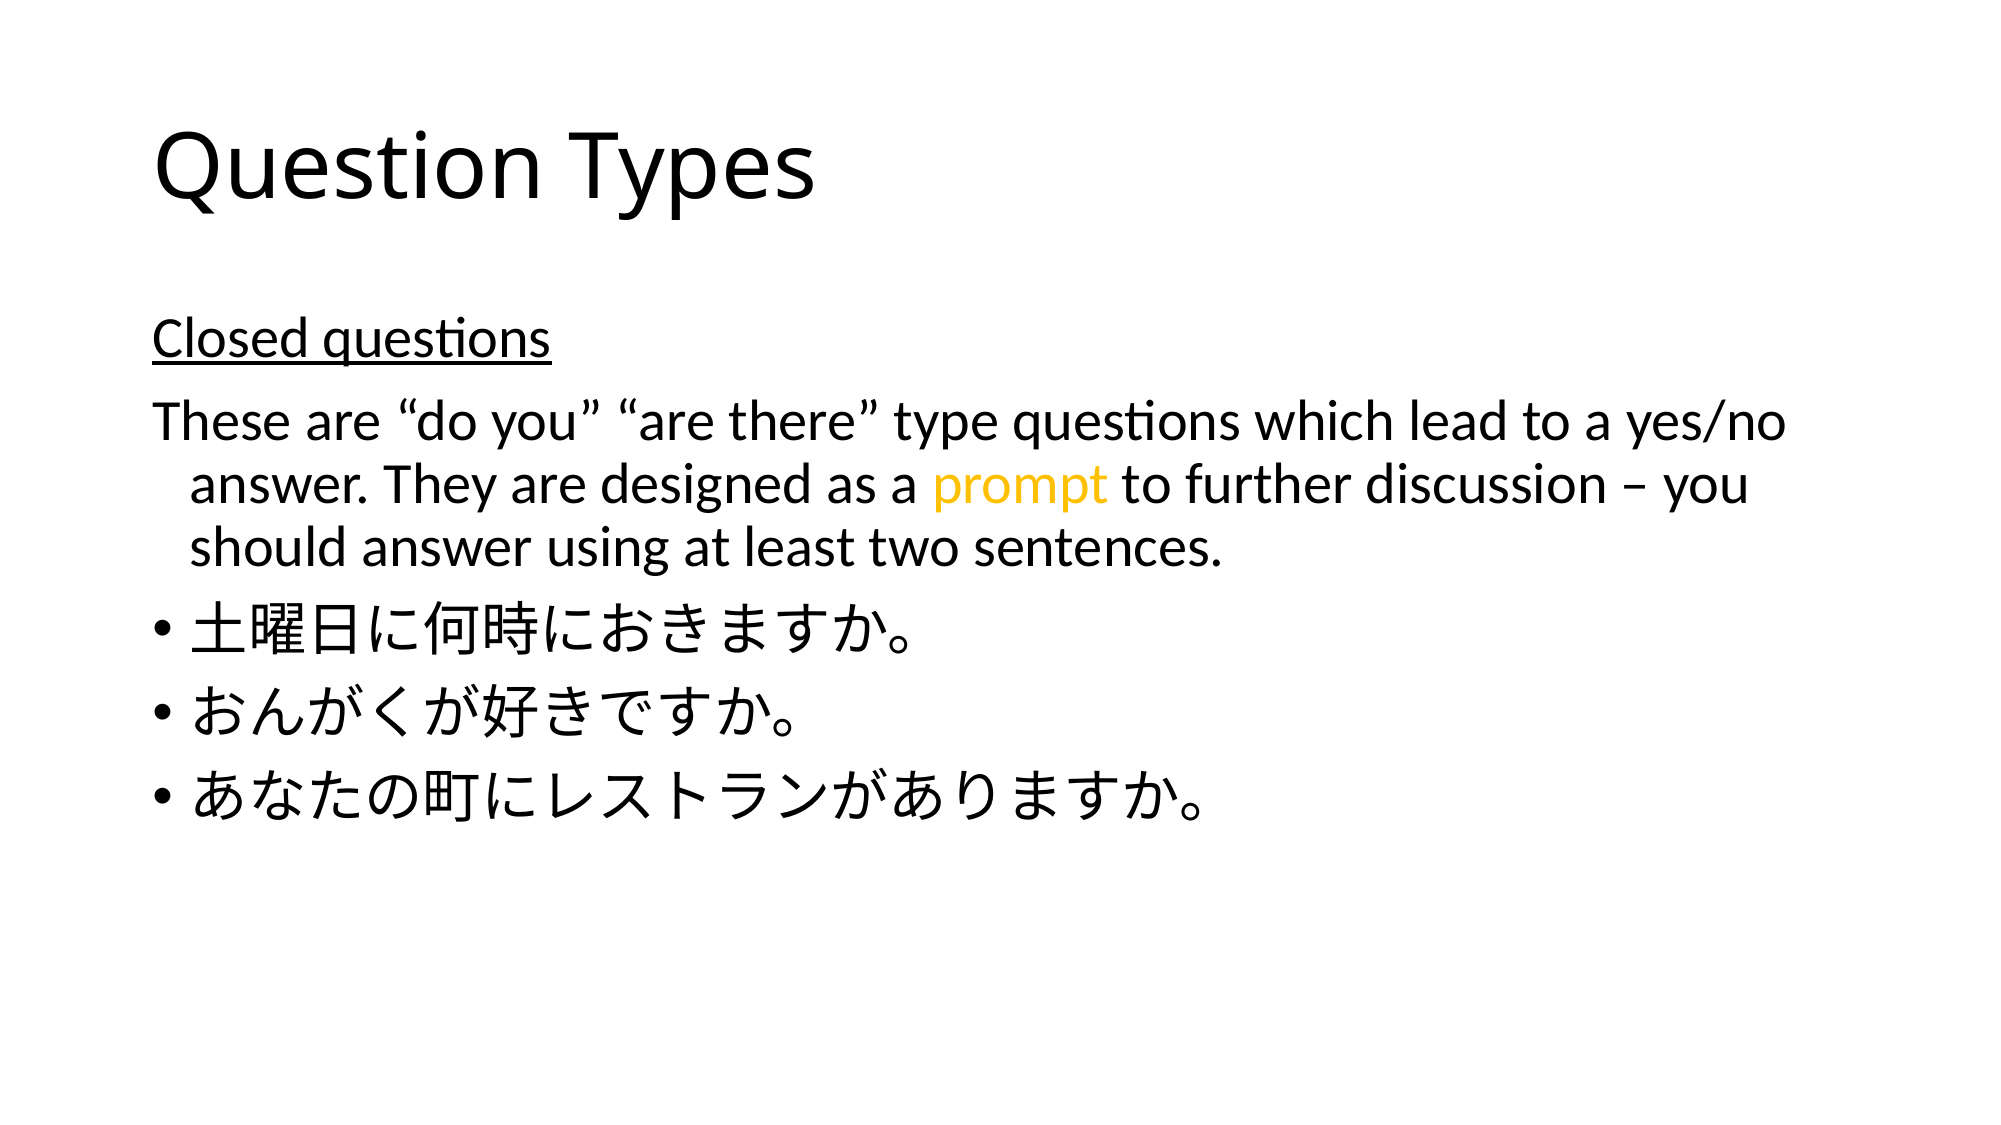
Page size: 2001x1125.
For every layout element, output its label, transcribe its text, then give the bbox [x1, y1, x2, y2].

title Question Types [137, 59, 1863, 278]
list Closed questions These are “do you” “are there” type questions which lead to a yes/no answer. They are designed as a prompt to further discussion – you should answer using at least two sentences. 土曜日に何時におきますか。 おんがくが好きですか。 あなたの町にレストランがありますか。 [137, 299, 1863, 1014]
